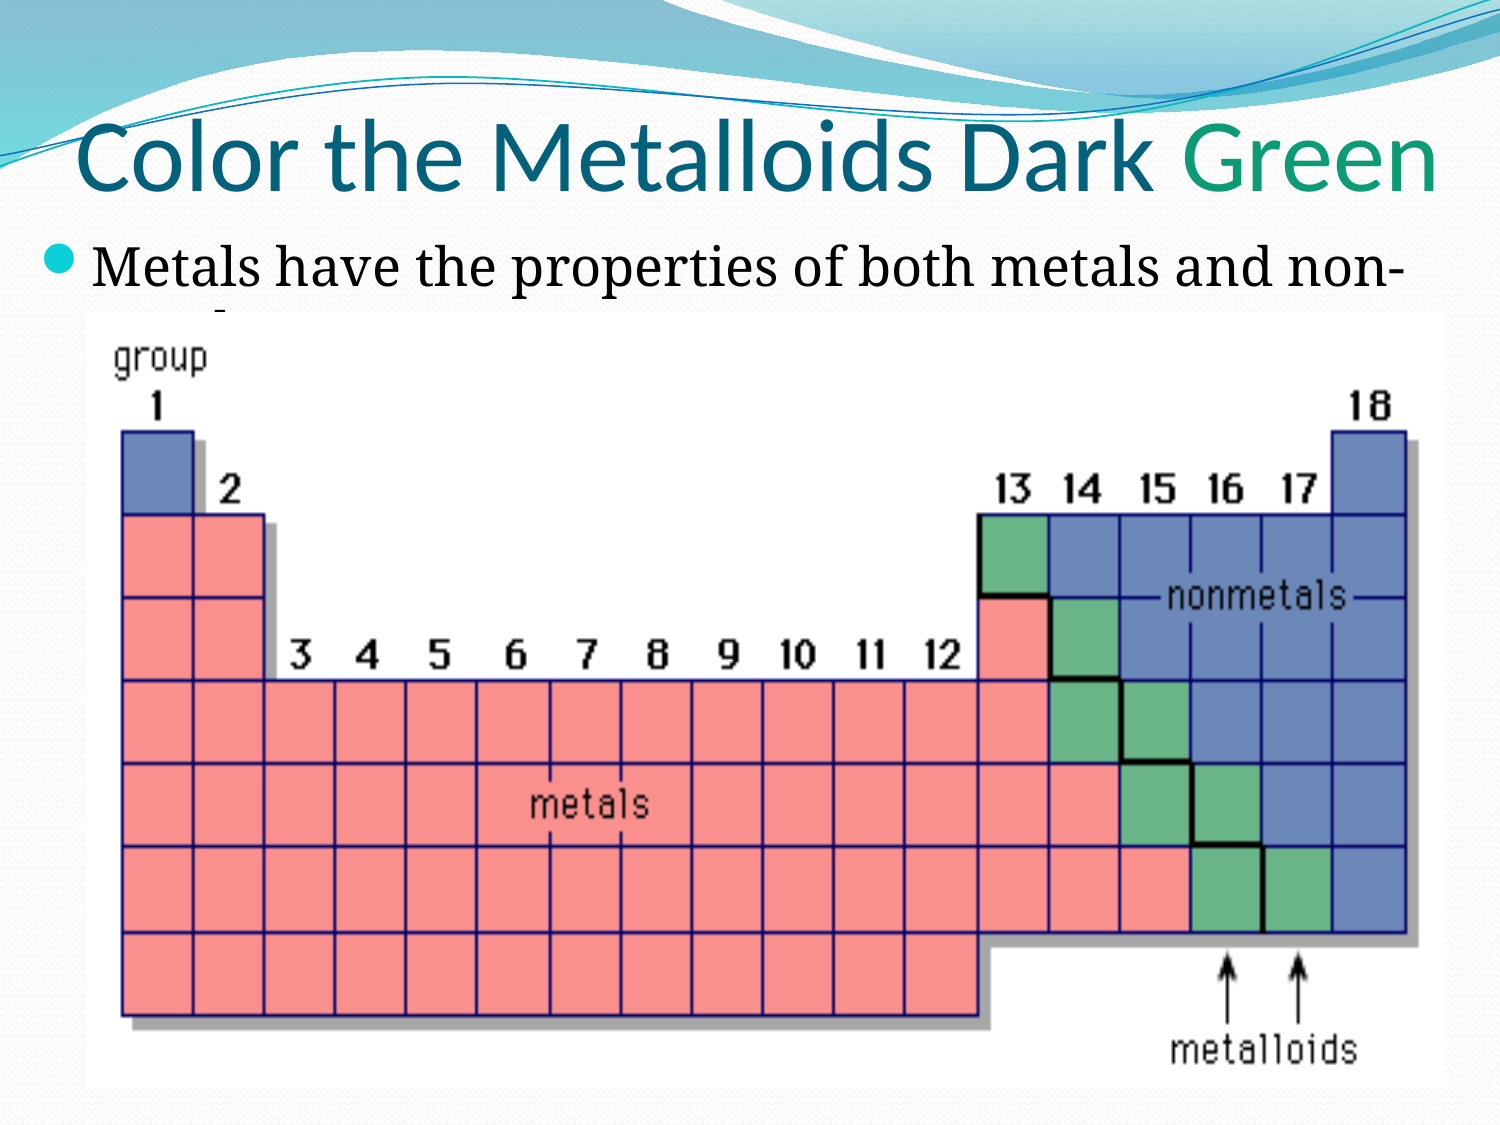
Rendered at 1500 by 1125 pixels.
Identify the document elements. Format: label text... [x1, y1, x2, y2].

picture [84, 312, 1445, 1088]
title Color the Metalloids Dark Green [74, 24, 1500, 213]
list Metals have the properties of both metals and non-metals [24, 224, 1463, 388]
